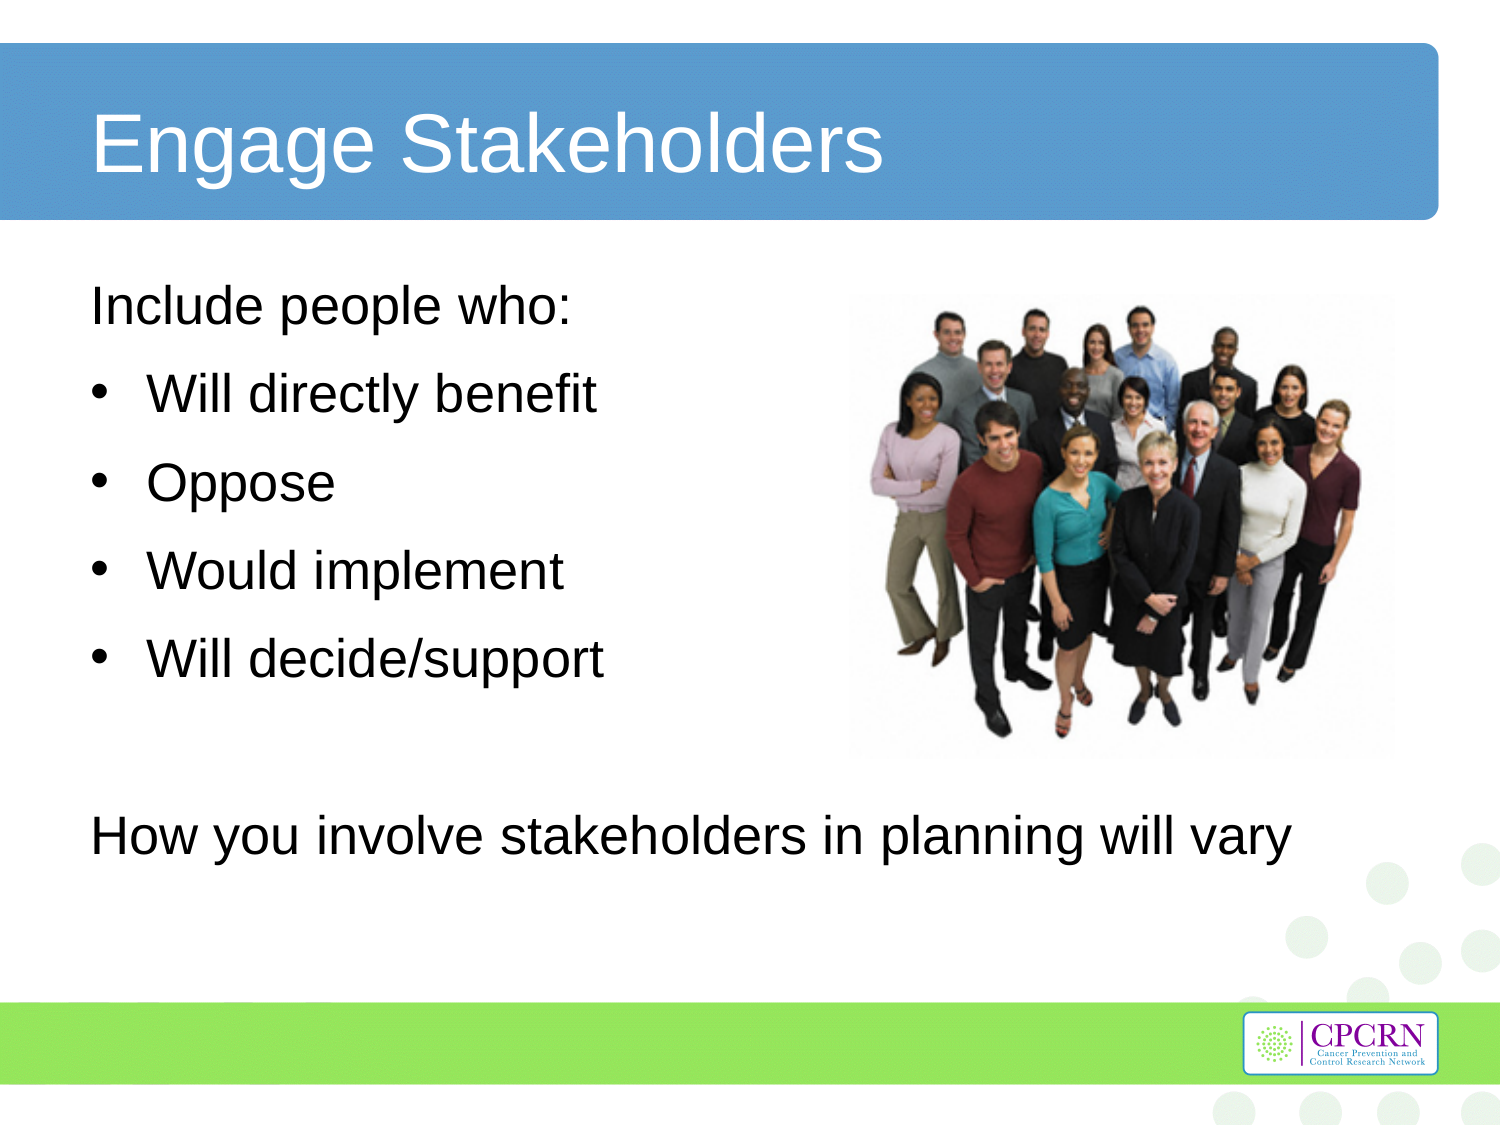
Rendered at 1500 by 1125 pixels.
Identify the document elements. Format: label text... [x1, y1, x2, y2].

list Include people who: Will directly benefit Oppose Would implement Will decide/support How you involve stakeholders in planning will vary [75, 262, 1425, 1005]
picture [0, 0, 1500, 1125]
title Engage Stakeholders [75, 45, 1500, 233]
